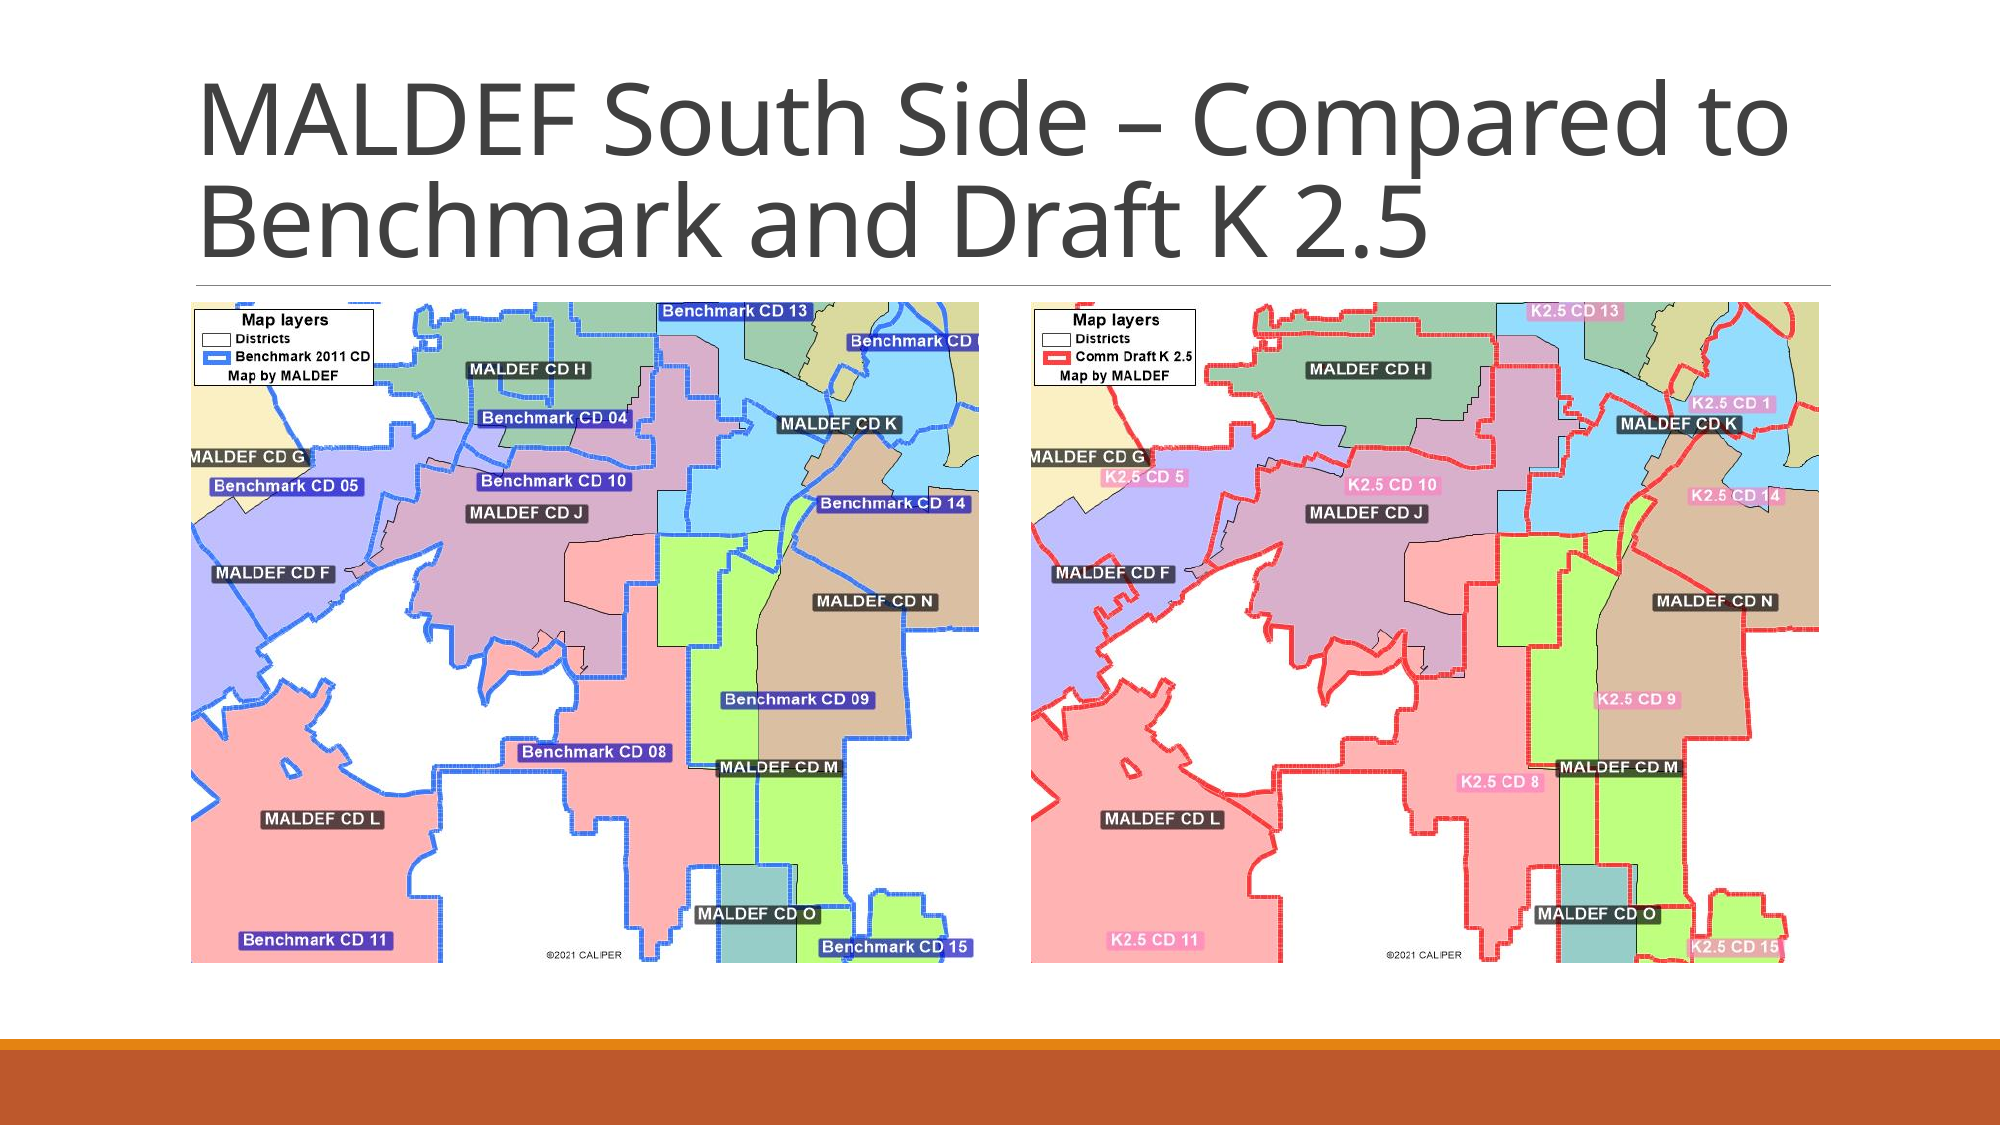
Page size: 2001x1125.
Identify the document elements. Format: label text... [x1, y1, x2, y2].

title MALDEF South Side – Compared to Benchmark and Draft K 2.5 [180, 47, 1830, 285]
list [1030, 302, 1820, 964]
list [190, 302, 980, 964]
